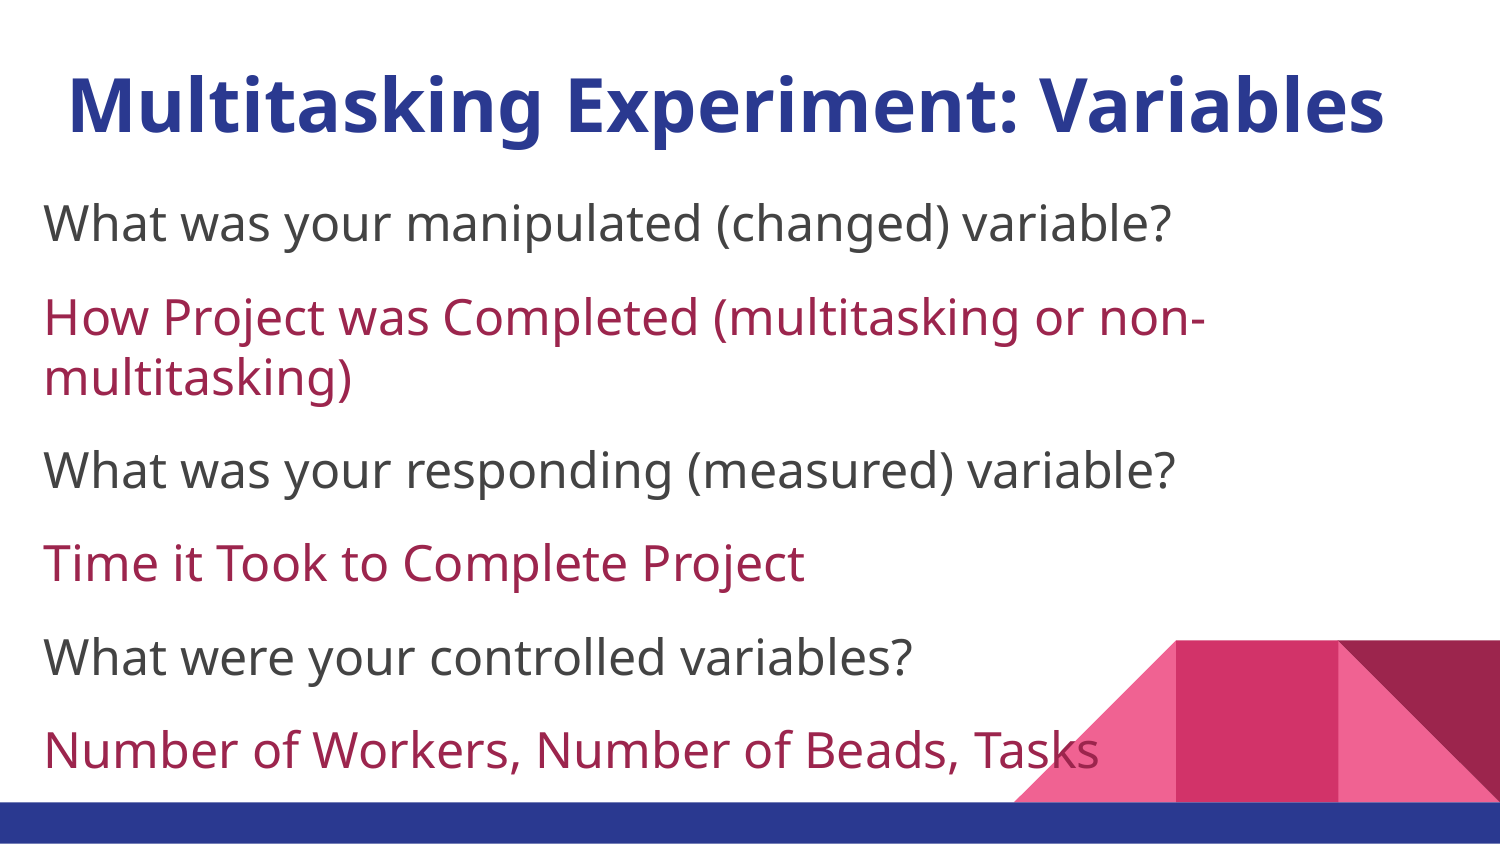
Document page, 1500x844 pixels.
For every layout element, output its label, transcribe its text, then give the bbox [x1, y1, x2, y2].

title Multitasking Experiment: Variables [51, 42, 1449, 142]
list What was your manipulated (changed) variable? How Project was Completed (multitasking or non-multitasking) What was your responding (measured) variable? Time it Took to Complete Project What were your controlled variables? Number of Workers, Number of Beads, Tasks [28, 176, 1470, 725]
